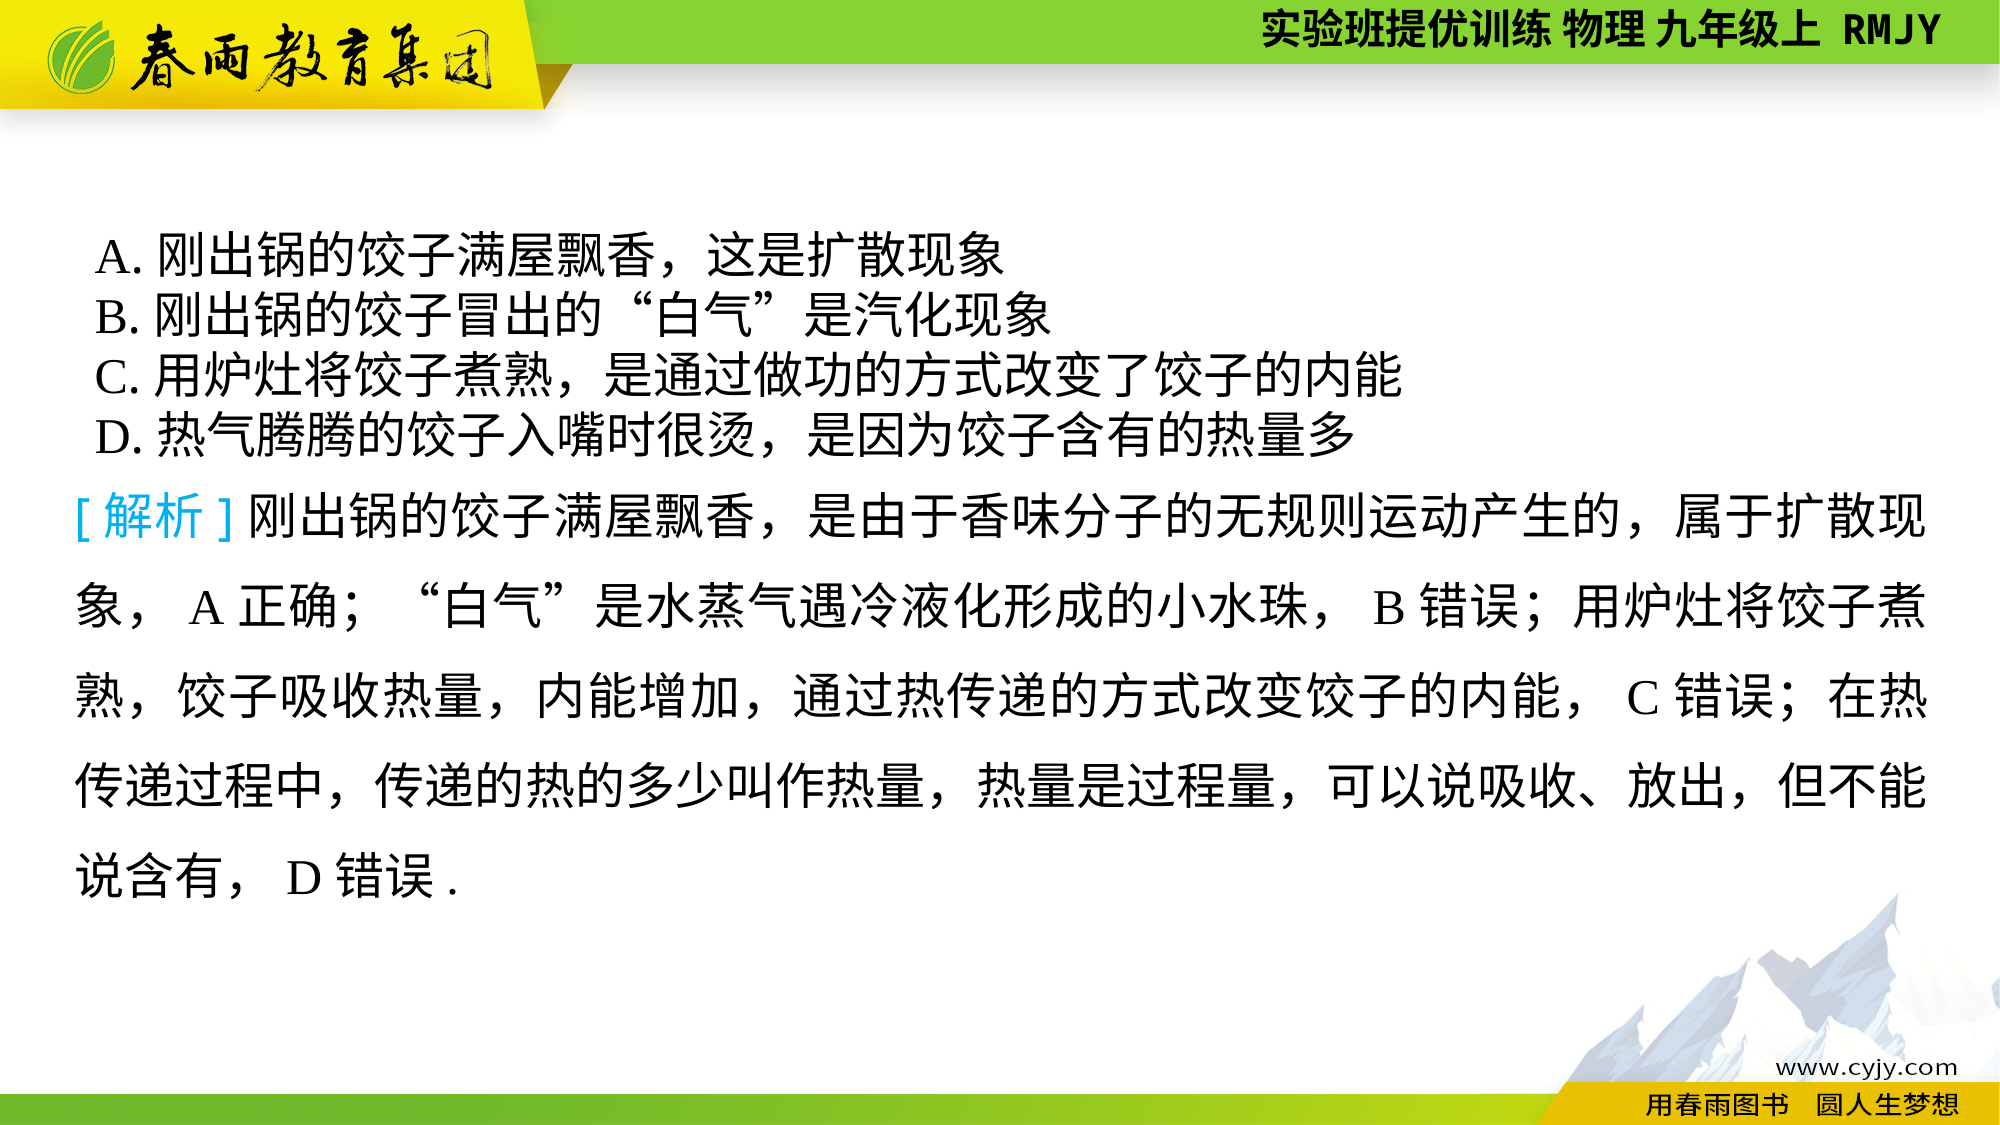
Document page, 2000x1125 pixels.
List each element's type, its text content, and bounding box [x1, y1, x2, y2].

list [解析]刚出锅的饺子满屋飘香，是由于香味分子的无规则运动产生的，属于扩散现象，A正确；“白气”是水蒸气遇冷液化形成的小水珠，B错误；用炉灶将饺子煮熟，饺子吸收热量，内能增加，通过热传递的方式改变饺子的内能，C错误；在热传递过程中，传递的热的多少叫作热量，热量是过程量，可以说吸收、放出，但不能说含有，D错误. [59, 446, 1944, 905]
text_box A.刚出锅的饺子满屋飘香，这是扩散现象 B.刚出锅的饺子冒出的“白气”是汽化现象 C.用炉灶将饺子煮熟，是通过做功的方式改变了饺子的内能 D.热气腾腾的饺子入嘴时很烫，是因为饺子含有的热量多 [79, 215, 1477, 471]
picture [0, 0, 2000, 1125]
